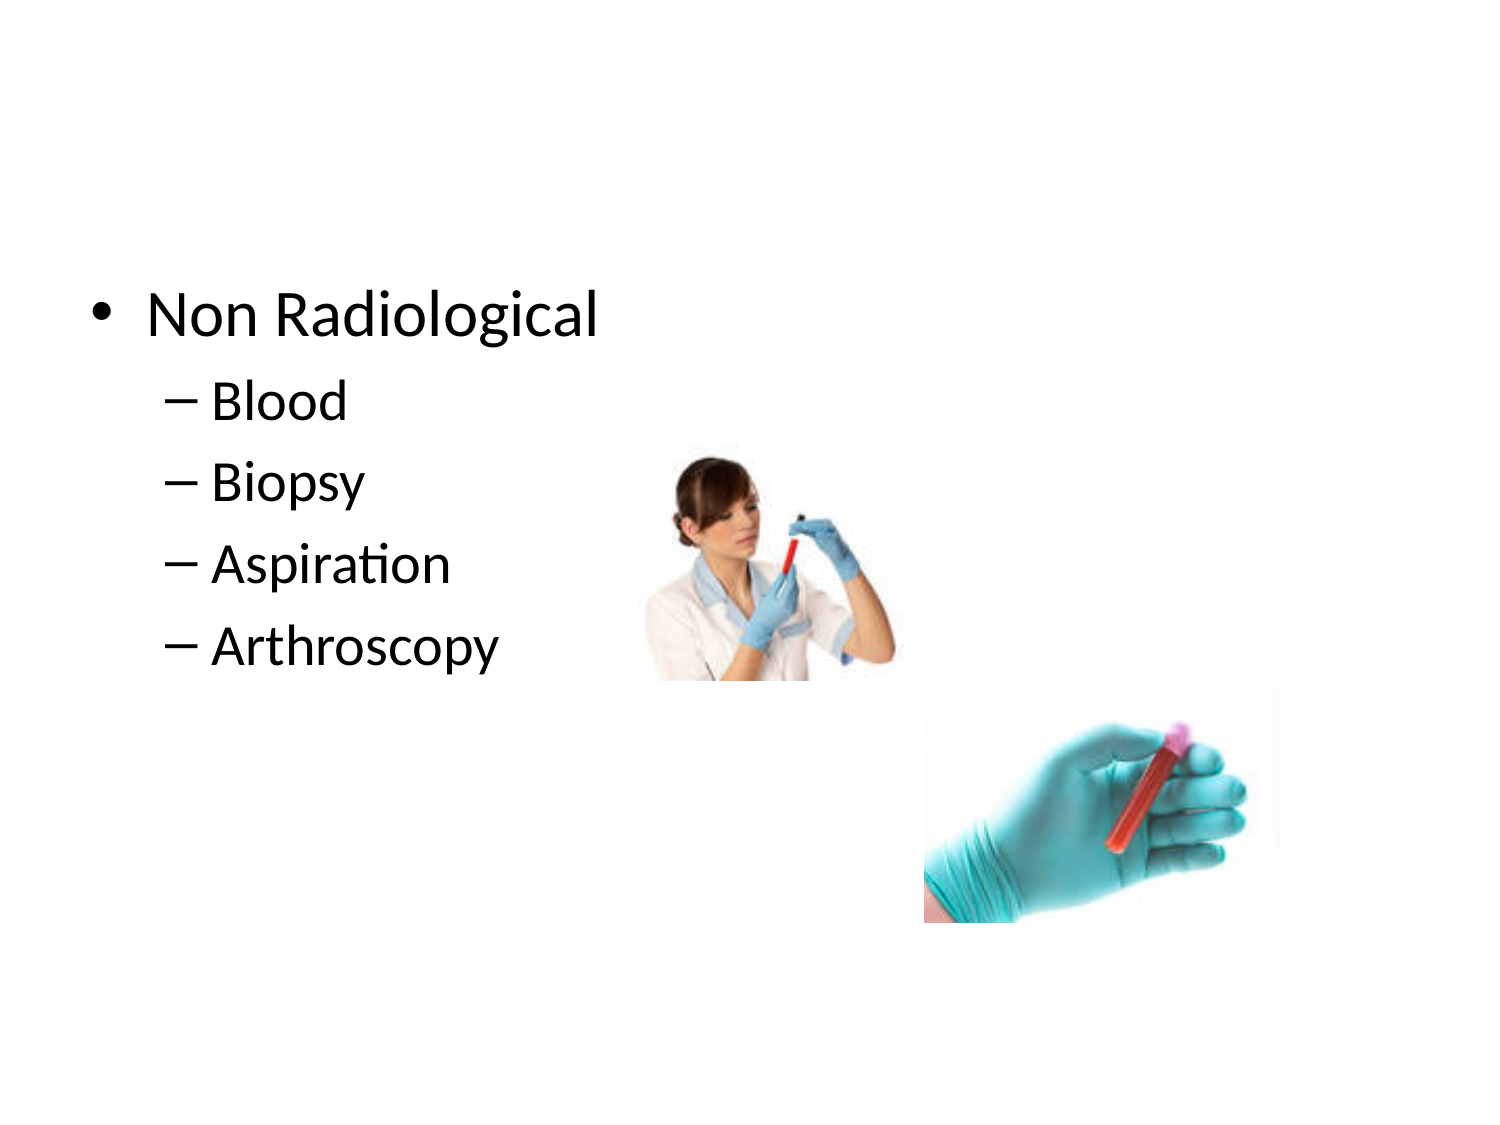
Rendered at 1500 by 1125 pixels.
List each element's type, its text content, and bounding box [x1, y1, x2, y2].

picture [924, 687, 1280, 924]
picture [572, 444, 928, 681]
list Non Radiological Blood Biopsy Aspiration Arthroscopy [75, 262, 1425, 1005]
